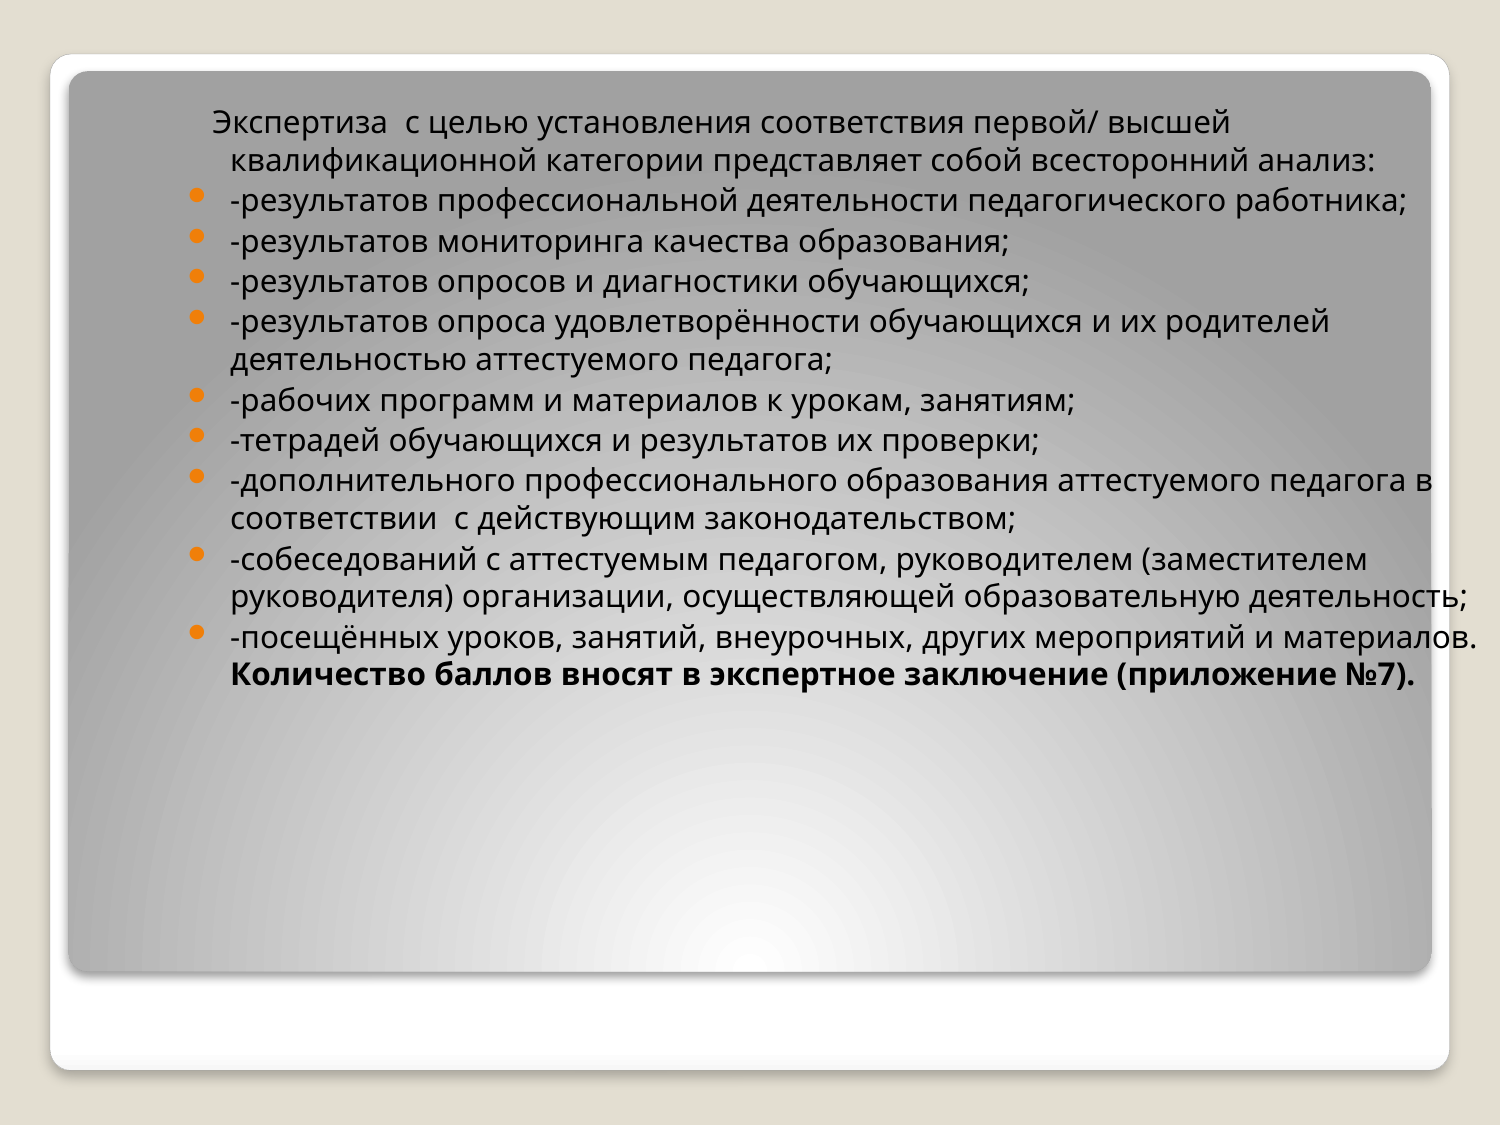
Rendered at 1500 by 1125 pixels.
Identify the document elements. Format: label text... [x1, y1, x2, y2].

list Экспертиза с целью установления соответствия первой/ высшей квалификационной категории представляет собой всесторонний анализ: -результатов профессиональной деятельности педагогического работника; -результатов мониторинга качества образования; -результатов опросов и диагностики обучающихся; -результатов опроса удовлетворённости обучающихся и их родителей деятельностью аттестуемого педагога; -рабочих программ и материалов к урокам, занятиям; -тетрадей обучающихся и результатов их проверки; -дополнительного профессионального образования аттестуемого педагога в соответствии с действующим законодательством; -собеседований с аттестуемым педагогом, руководителем (заместителем руководителя) организации, осуществляющей образовательную деятельность; -посещённых уроков, занятий, внеурочных, других мероприятий и материалов. Количество баллов вносят в экспертное заключение (приложение №7). [157, 86, 1500, 774]
